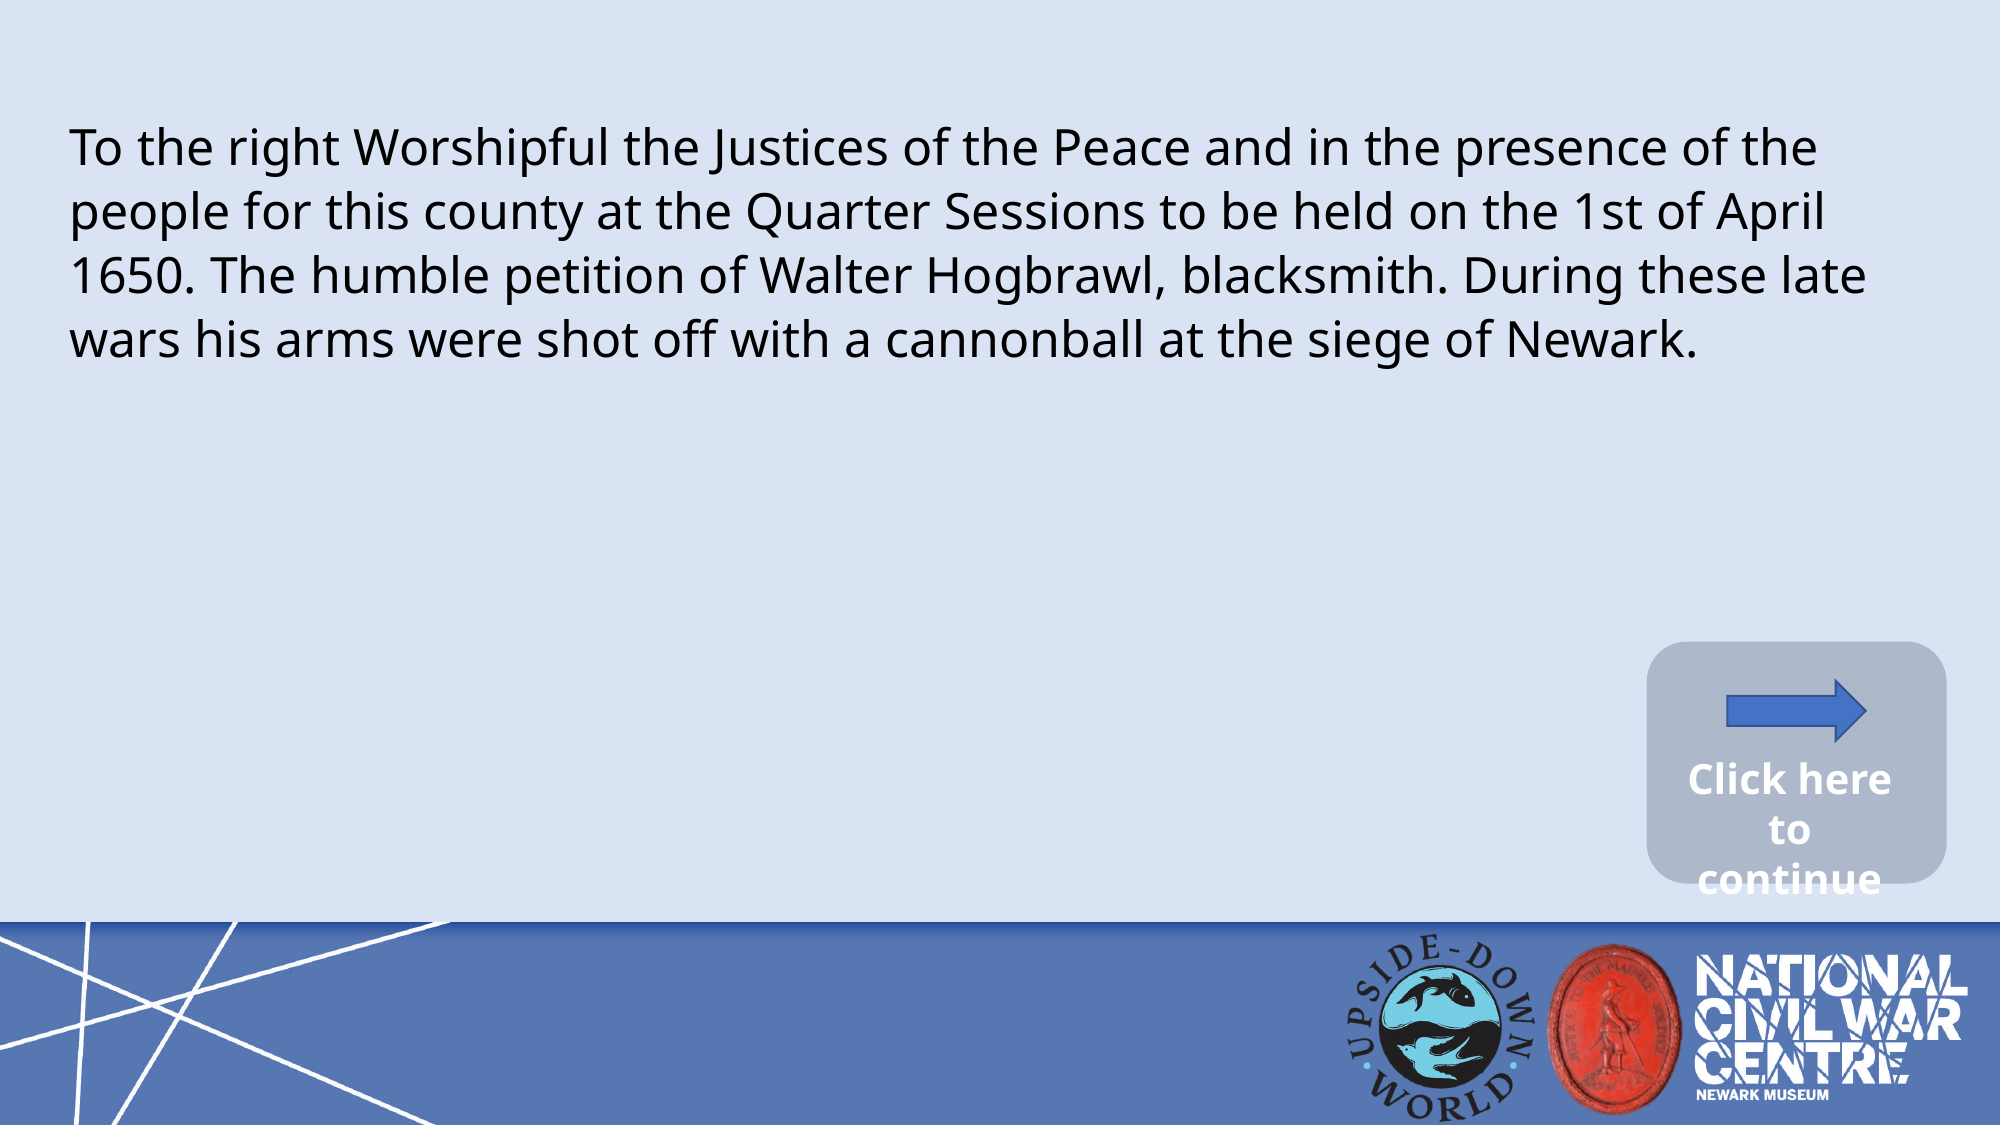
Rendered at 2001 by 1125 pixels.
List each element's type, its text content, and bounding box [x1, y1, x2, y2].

text_box [1622, 616, 1970, 901]
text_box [1646, 641, 1947, 884]
text_box To the right Worshipful the Justices of the Peace and in the presence of the people for this county at the Quarter Sessions to be held on the 1st of April 1650. The humble petition of Walter Hogbrawl, blacksmith. During these late wars his arms were shot off with a cannonball at the siege of Newark. [54, 38, 1969, 376]
picture [0, 922, 2000, 1125]
